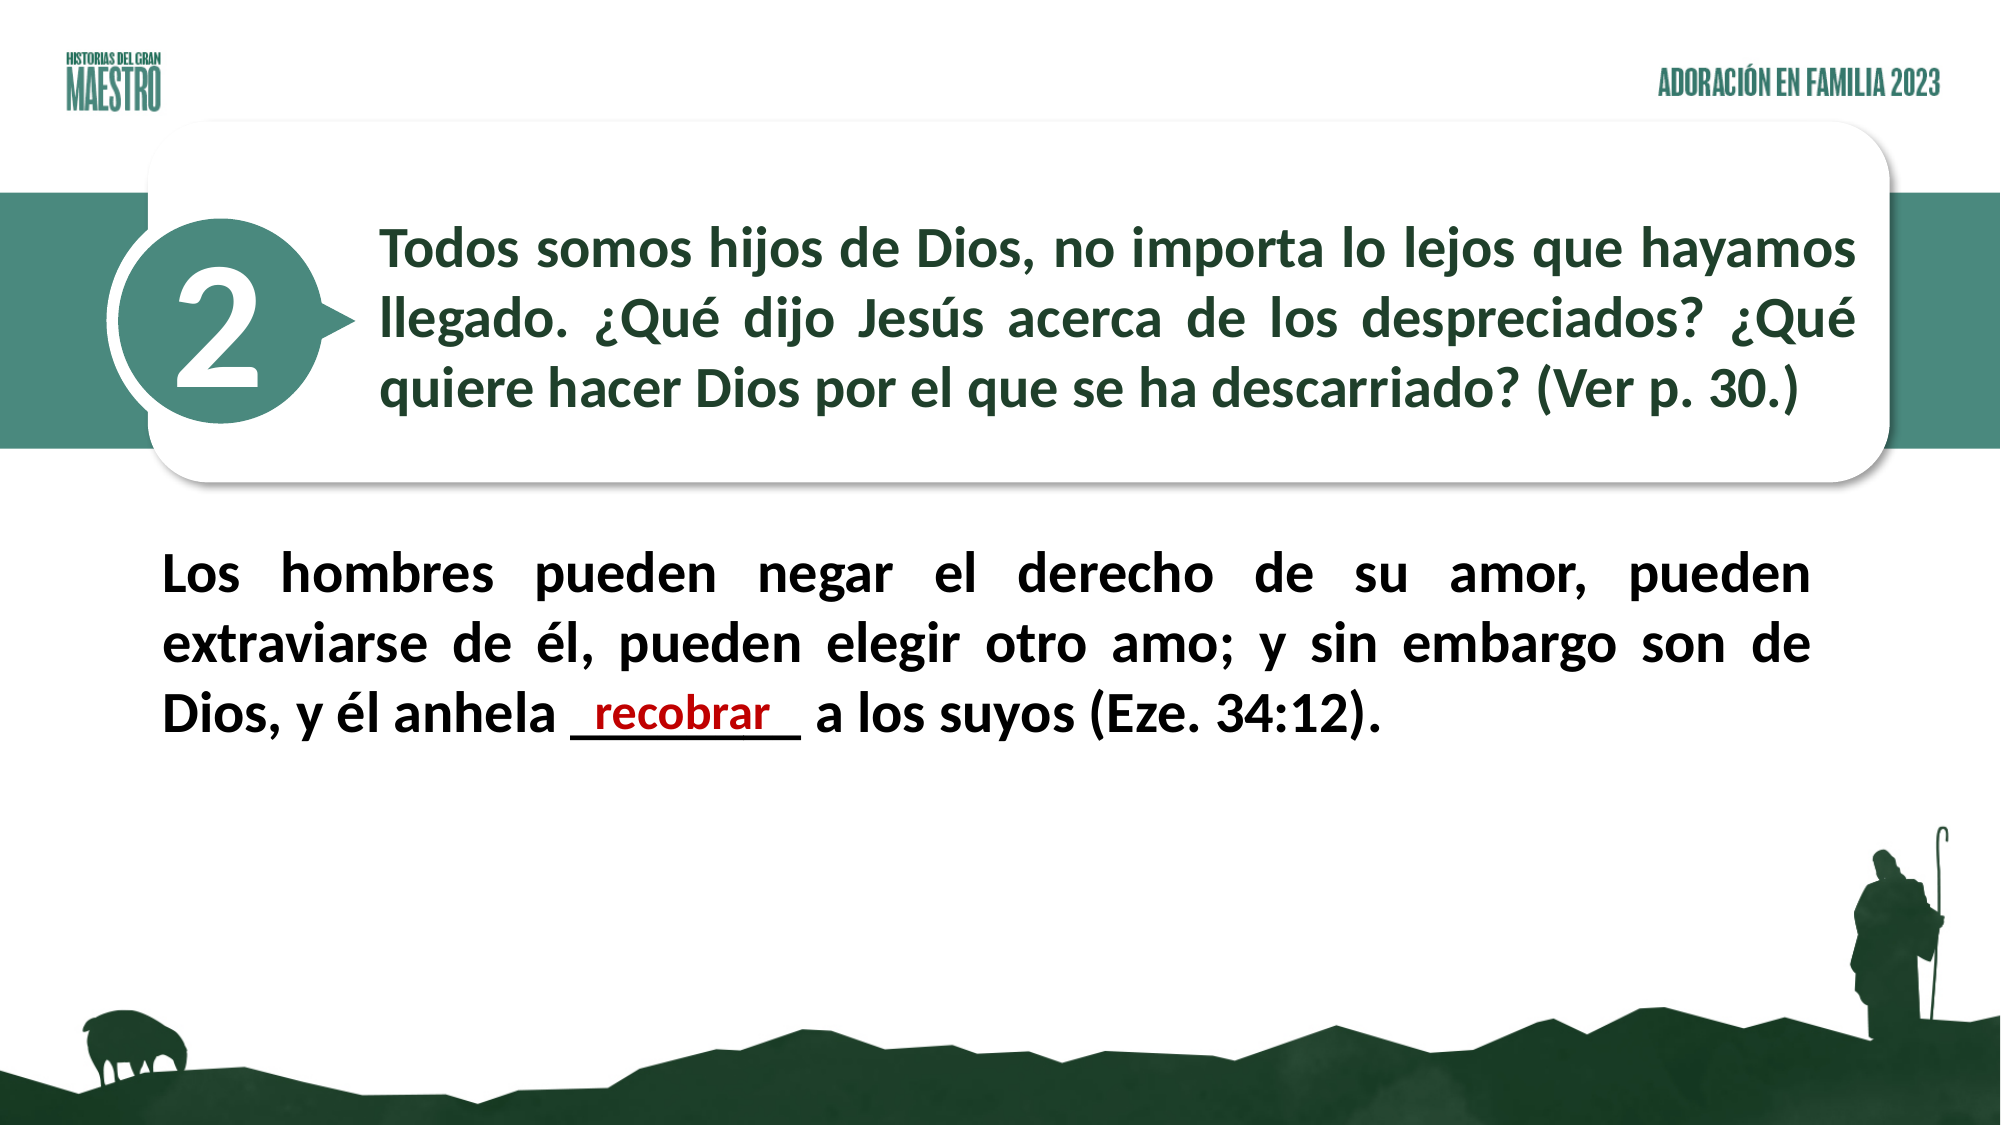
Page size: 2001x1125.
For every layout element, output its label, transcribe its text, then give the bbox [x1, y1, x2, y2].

text_box Los hombres pueden negar el derecho de su amor, pueden extraviarse de él, pueden elegir otro amo; y sin embargo son de Dios, y él anhela ________ a los suyos (Eze. 34:12). [147, 526, 1828, 752]
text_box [0, 121, 2000, 483]
picture [0, 0, 2001, 1125]
text_box recobrar [579, 672, 792, 748]
